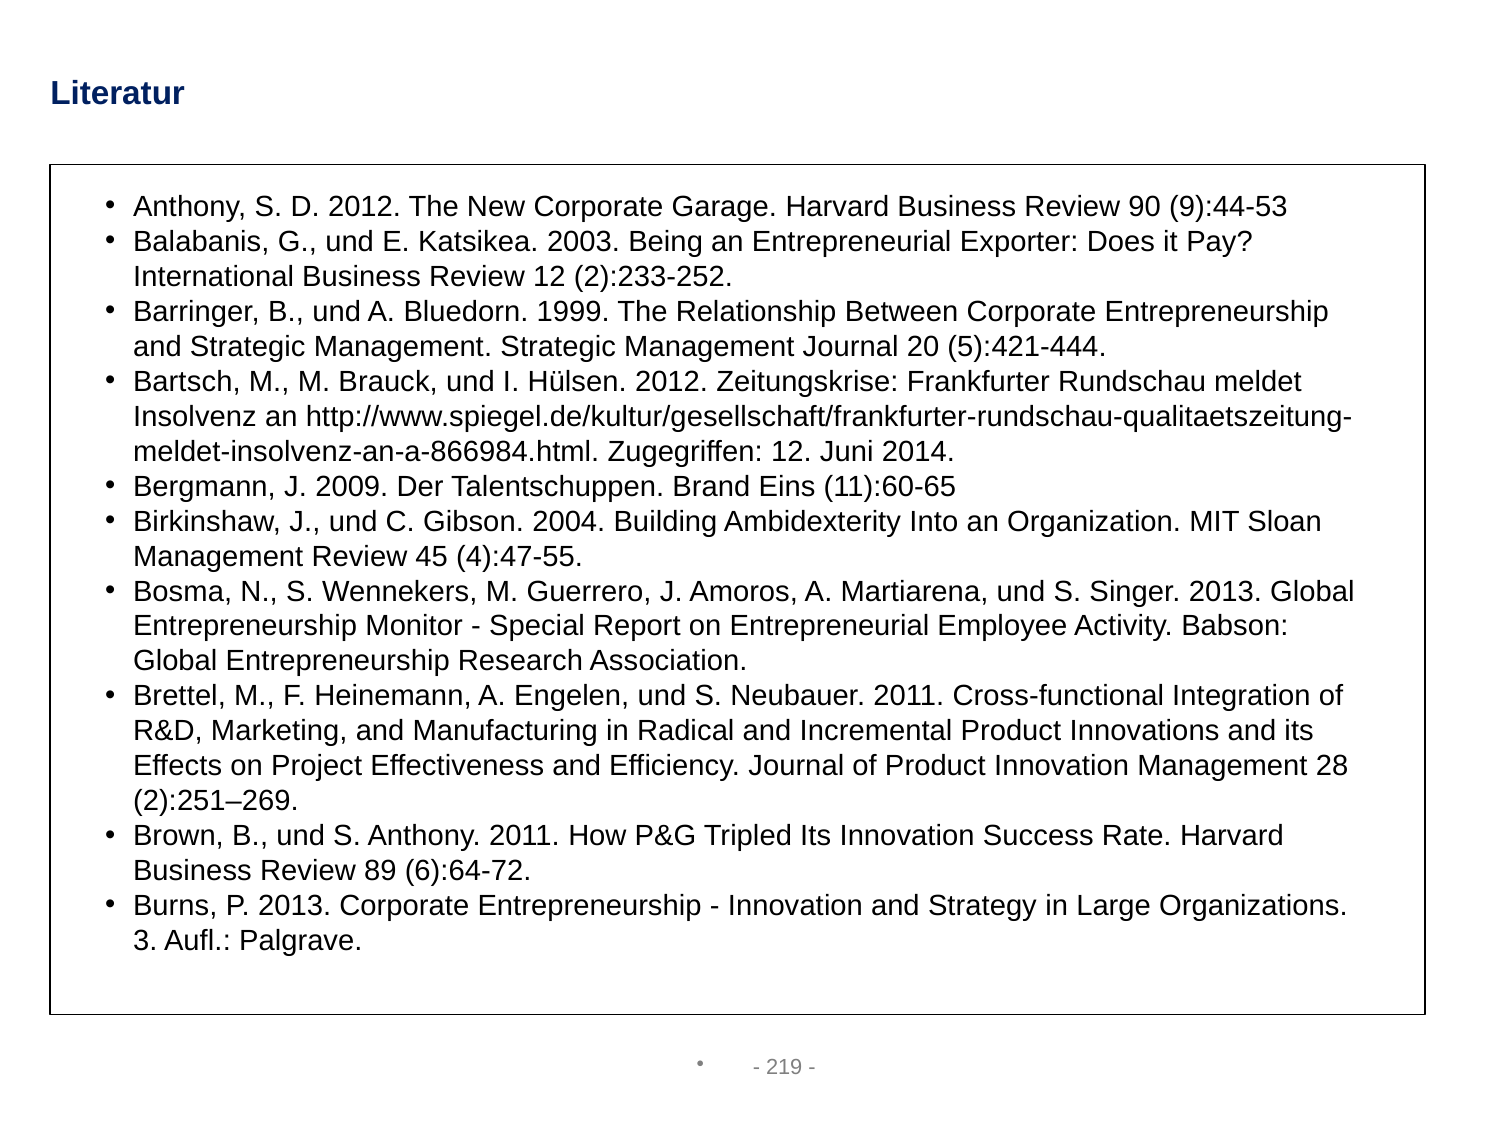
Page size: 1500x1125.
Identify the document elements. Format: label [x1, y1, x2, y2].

text_box [50, 164, 1425, 1015]
slide_number [599, 1045, 913, 1093]
text_box [35, 63, 1433, 119]
